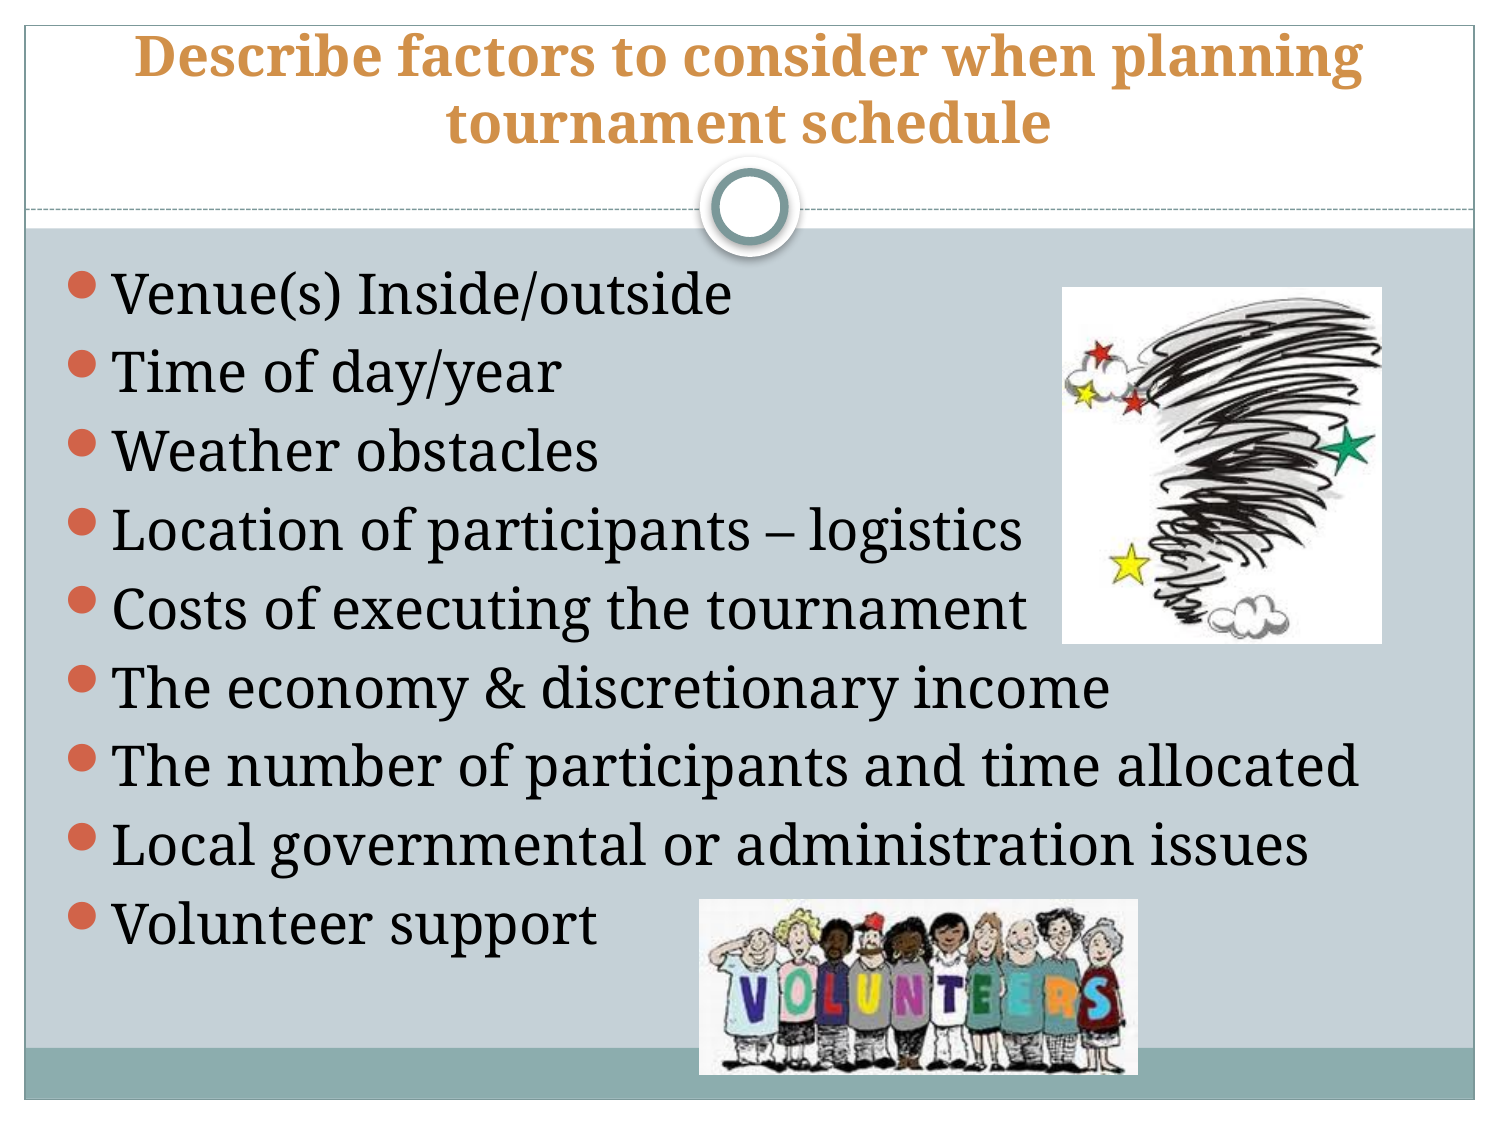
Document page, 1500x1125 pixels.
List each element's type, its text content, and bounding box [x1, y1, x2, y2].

picture [1062, 287, 1382, 644]
picture [699, 899, 1138, 1076]
list Venue(s) Inside/outside Time of day/year Weather obstacles Location of participants – logistics Costs of executing the tournament The economy & discretionary income The number of participants and time allocated Local governmental or administration issues Volunteer support [49, 250, 1445, 1001]
title Describe factors to consider when planning tournament schedule [49, 12, 1450, 162]
